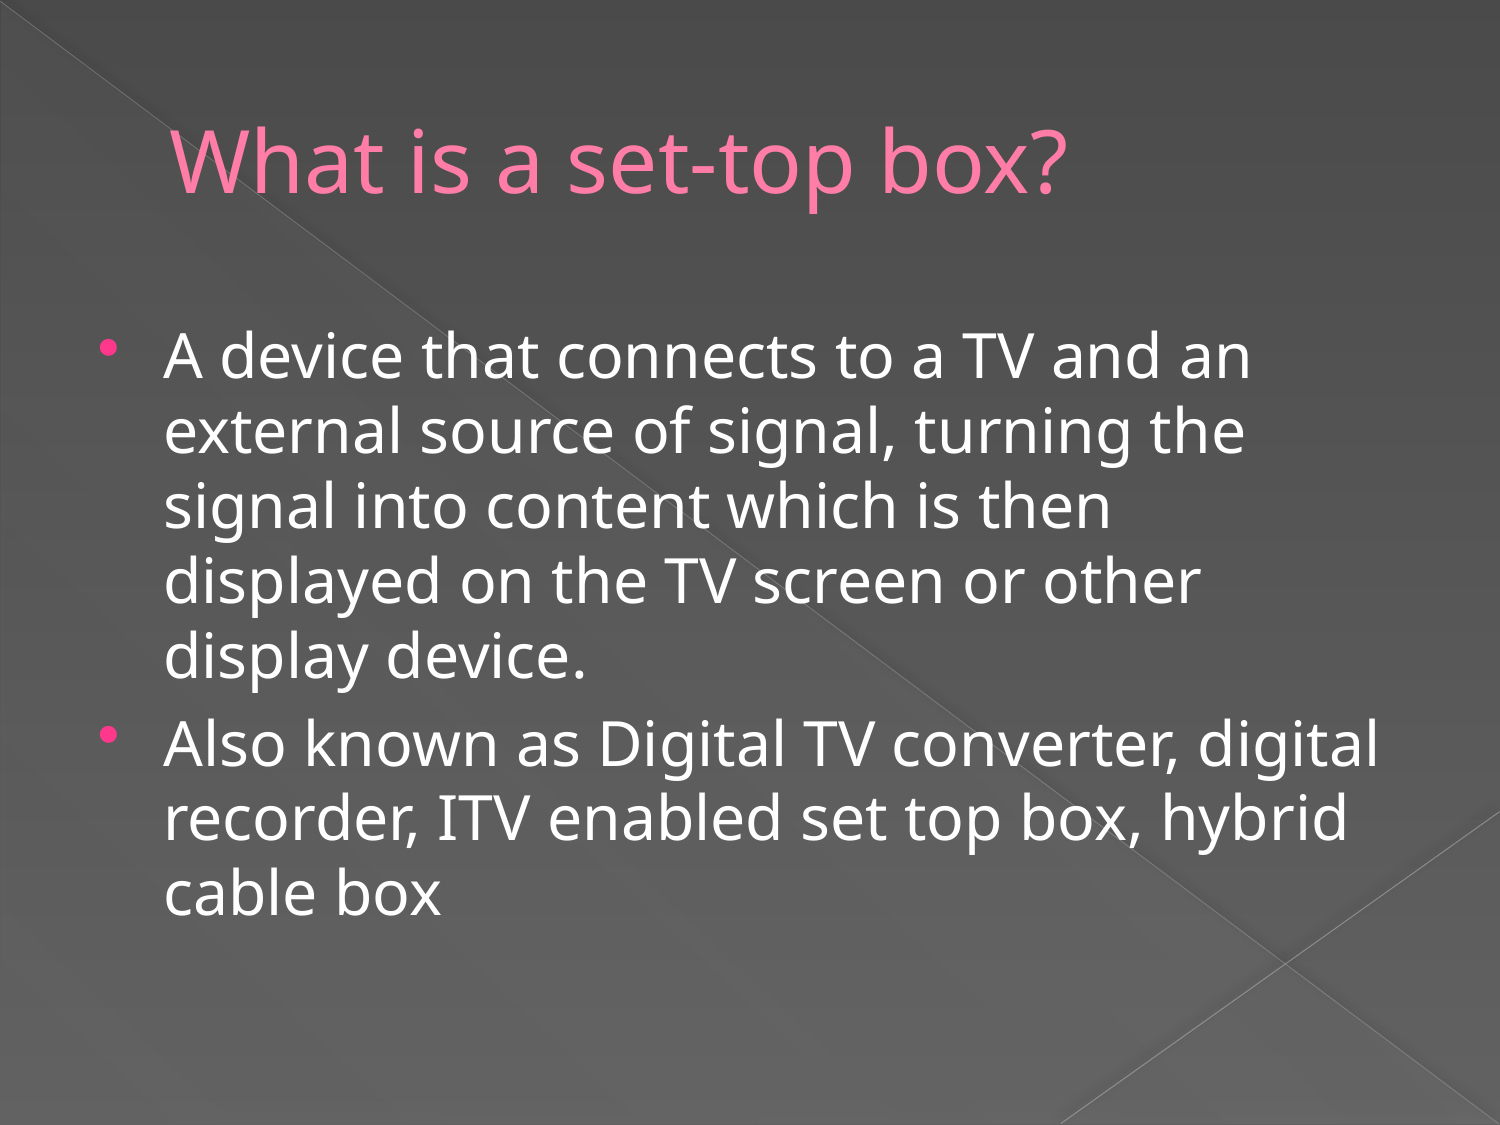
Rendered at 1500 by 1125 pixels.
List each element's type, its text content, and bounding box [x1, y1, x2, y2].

title What is a set-top box? [75, 43, 1425, 274]
list A device that connects to a TV and an external source of signal, turning the signal into content which is then displayed on the TV screen or other display device. Also known as Digital TV converter, digital recorder, ITV enabled set top box, hybrid cable box [75, 308, 1425, 1059]
